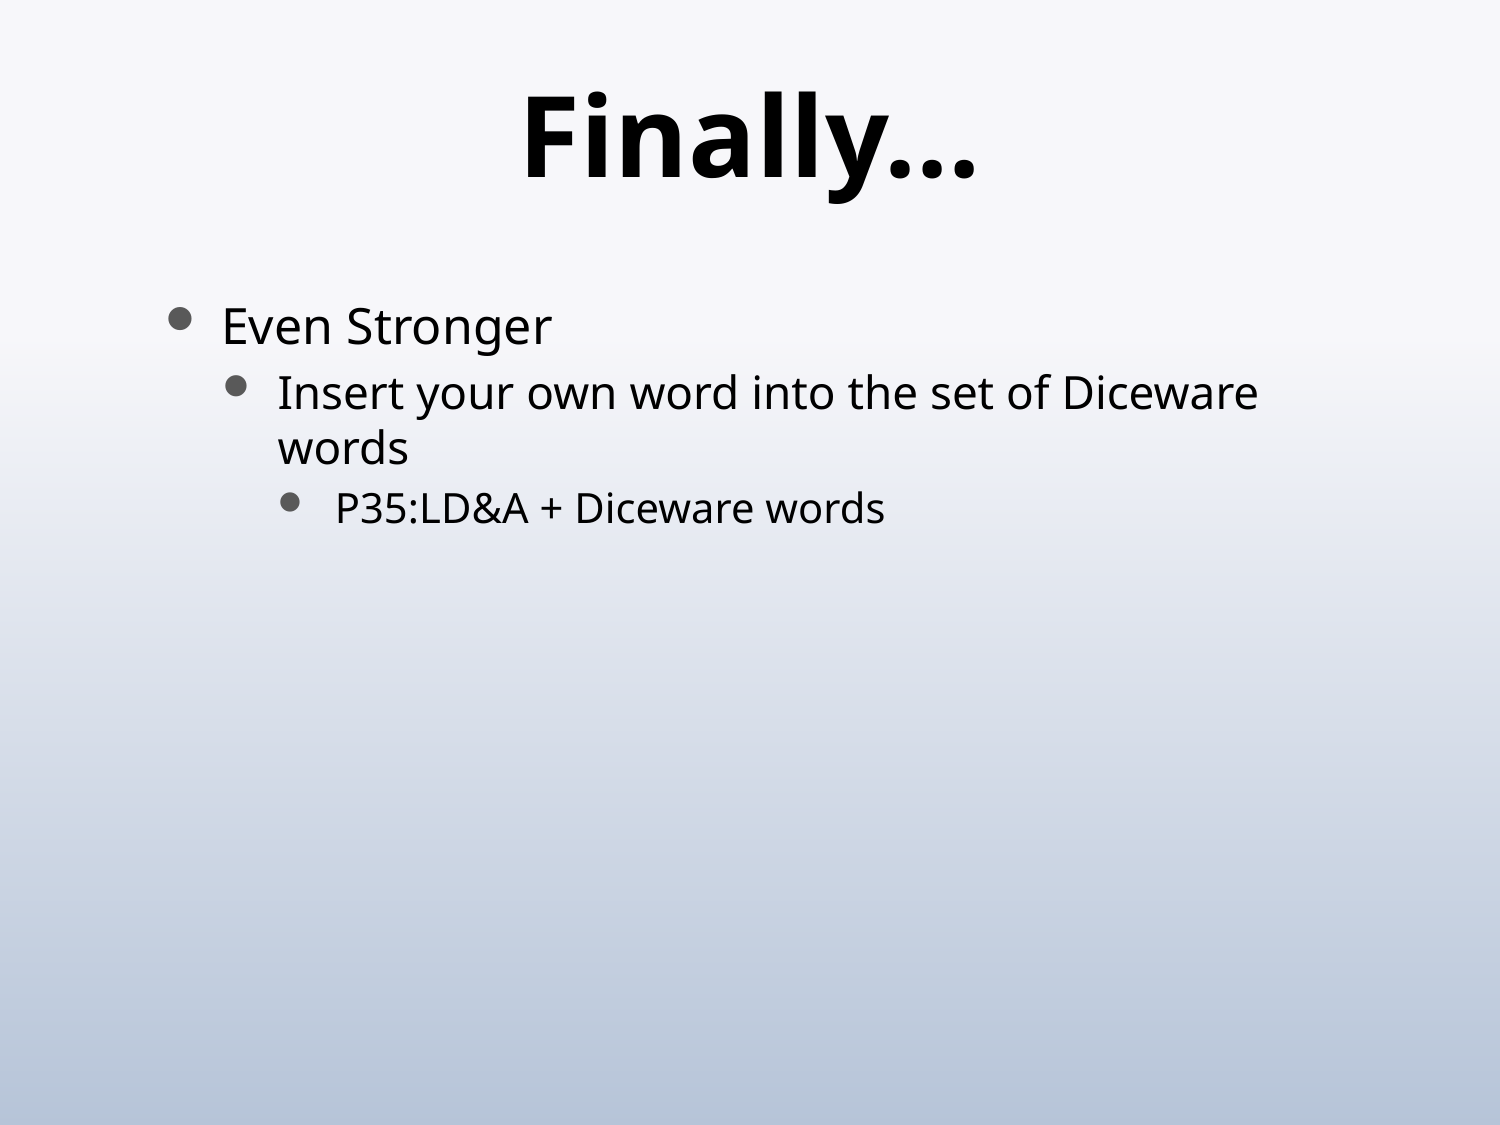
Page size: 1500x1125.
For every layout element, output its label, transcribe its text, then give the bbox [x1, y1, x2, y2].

title Finally… [150, 37, 1350, 245]
list Even Stronger Insert your own word into the set of Diceware words P35:LD&A + Diceware words [150, 286, 1350, 993]
